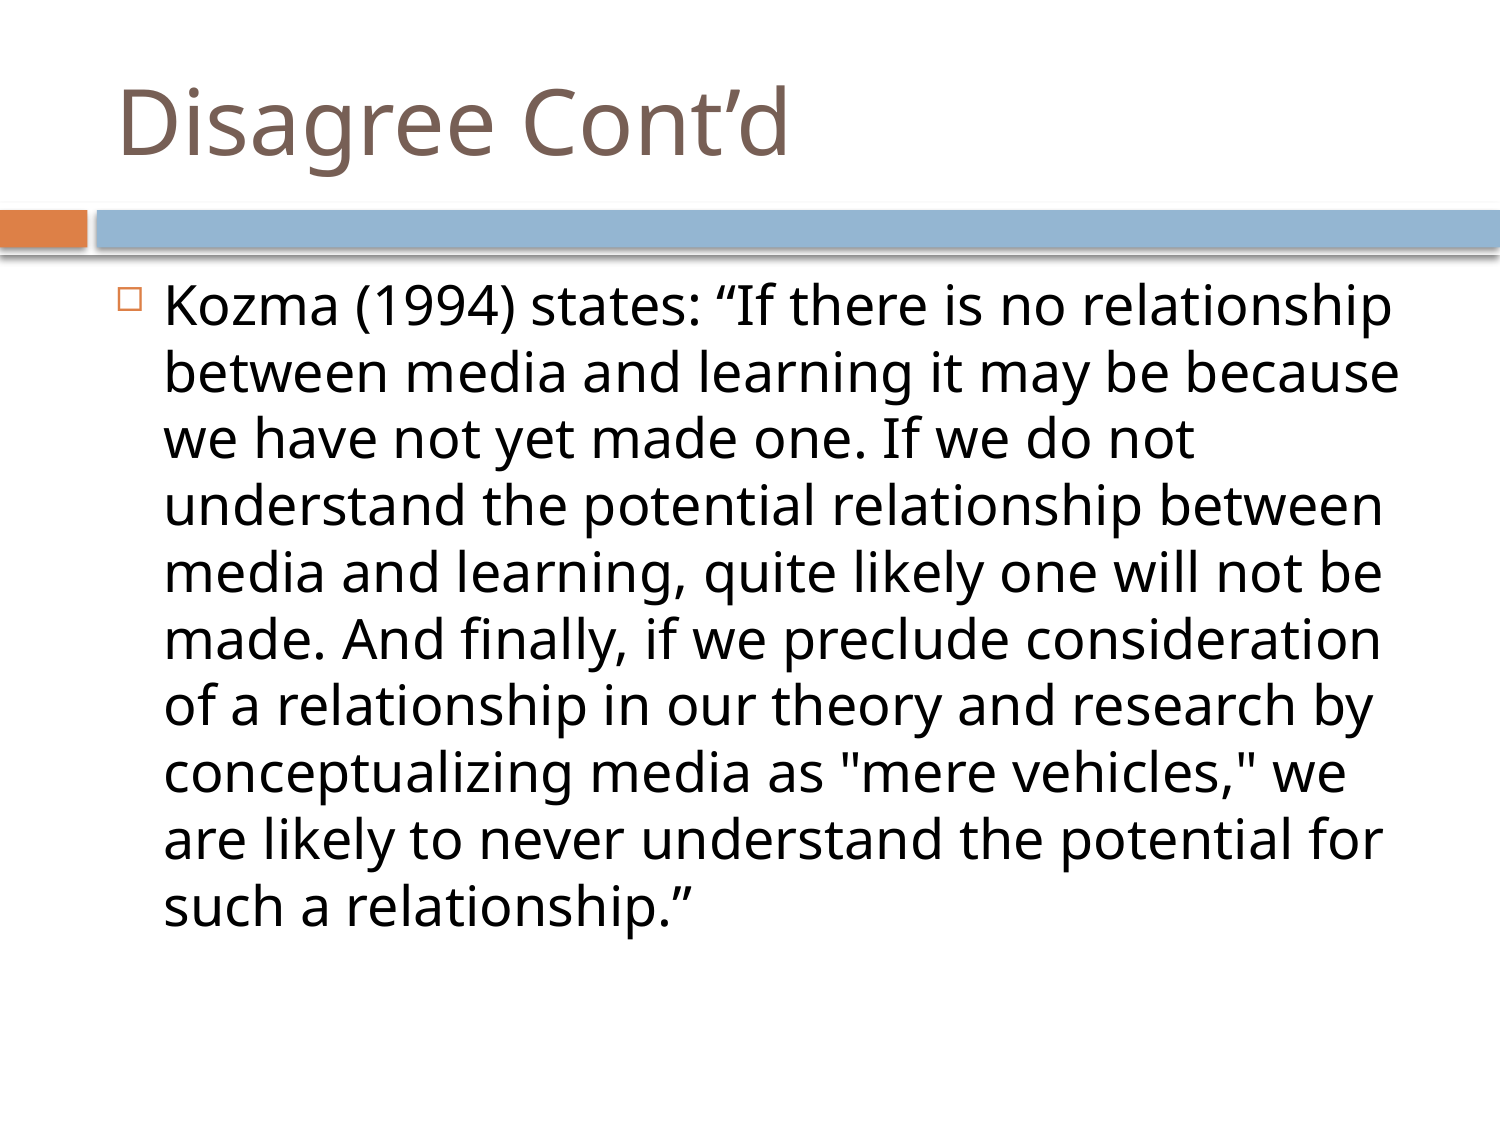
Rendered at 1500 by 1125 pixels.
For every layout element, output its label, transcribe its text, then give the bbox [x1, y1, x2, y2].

title Disagree Cont’d [100, 37, 1438, 200]
list Kozma (1994) states: “If there is no relationship between media and learning it may be because we have not yet made one. If we do not understand the potential relationship between media and learning, quite likely one will not be made. And finally, if we preclude consideration of a relationship in our theory and research by conceptualizing media as "mere vehicles," we are likely to never understand the potential for such a relationship.” [100, 262, 1438, 1000]
